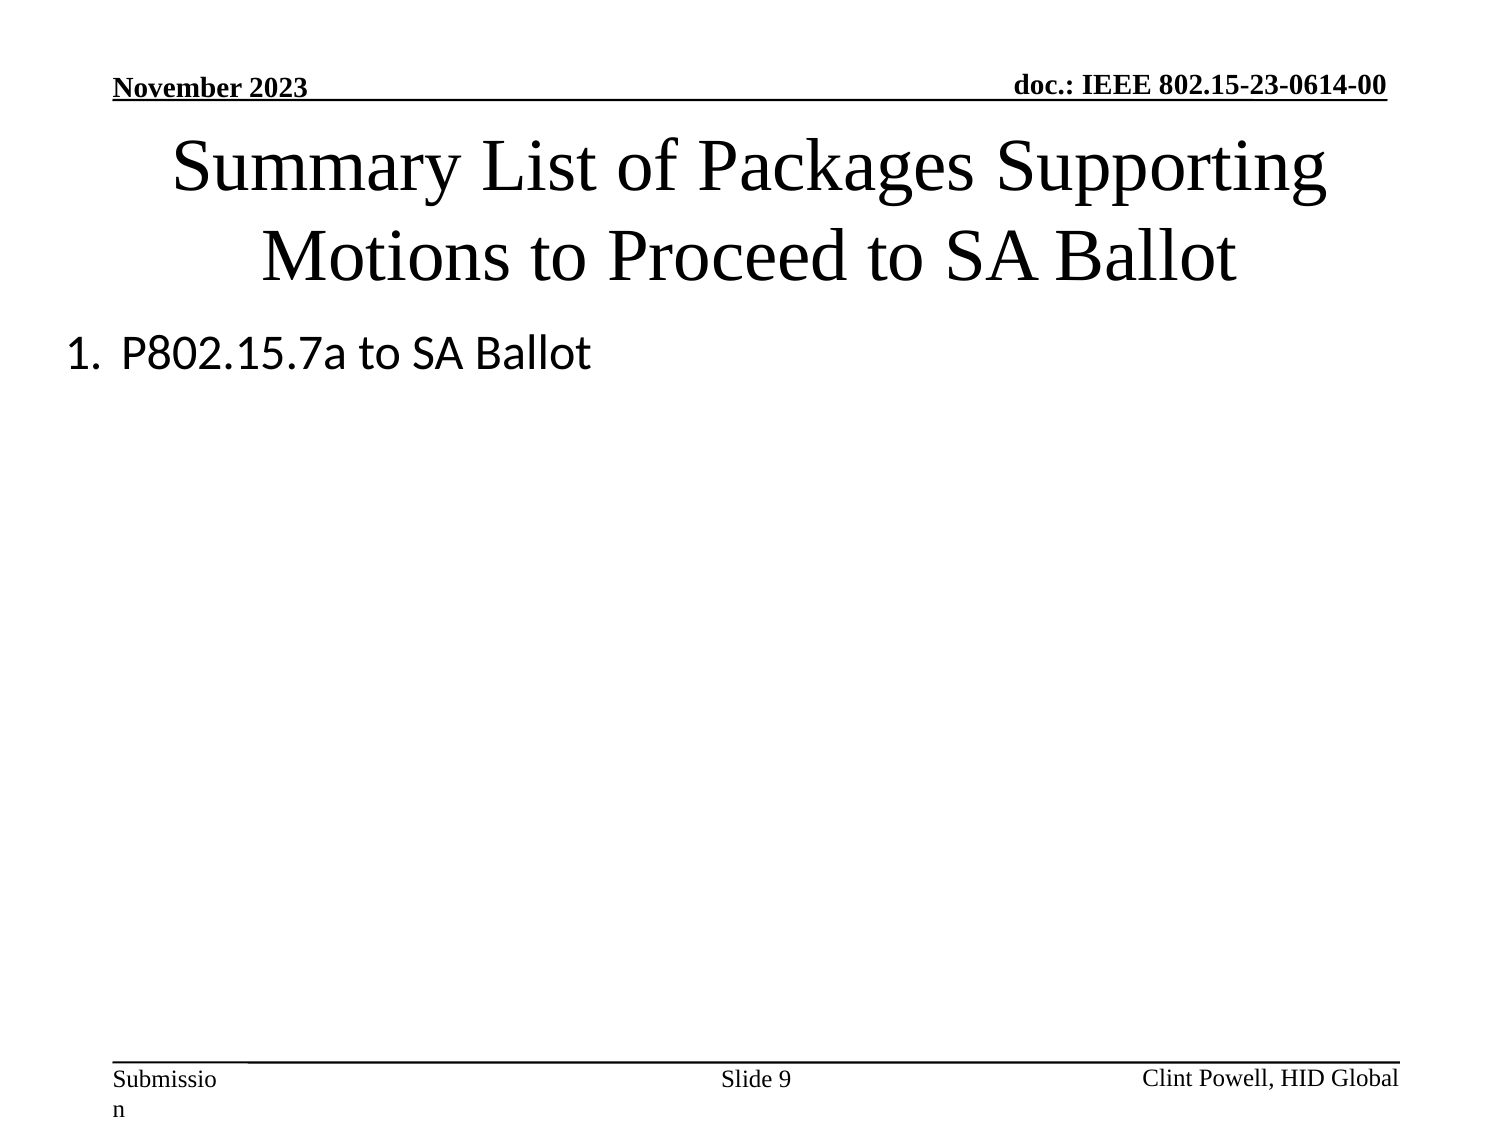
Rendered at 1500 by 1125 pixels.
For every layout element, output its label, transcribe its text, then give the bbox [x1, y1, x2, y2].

text_box P802.15.7a to SA Ballot [50, 312, 1450, 388]
text_box Summary List of Packages Supporting Motions to Proceed to SA Ballot [112, 117, 1388, 293]
slide_number Slide 9 [712, 1062, 800, 1093]
